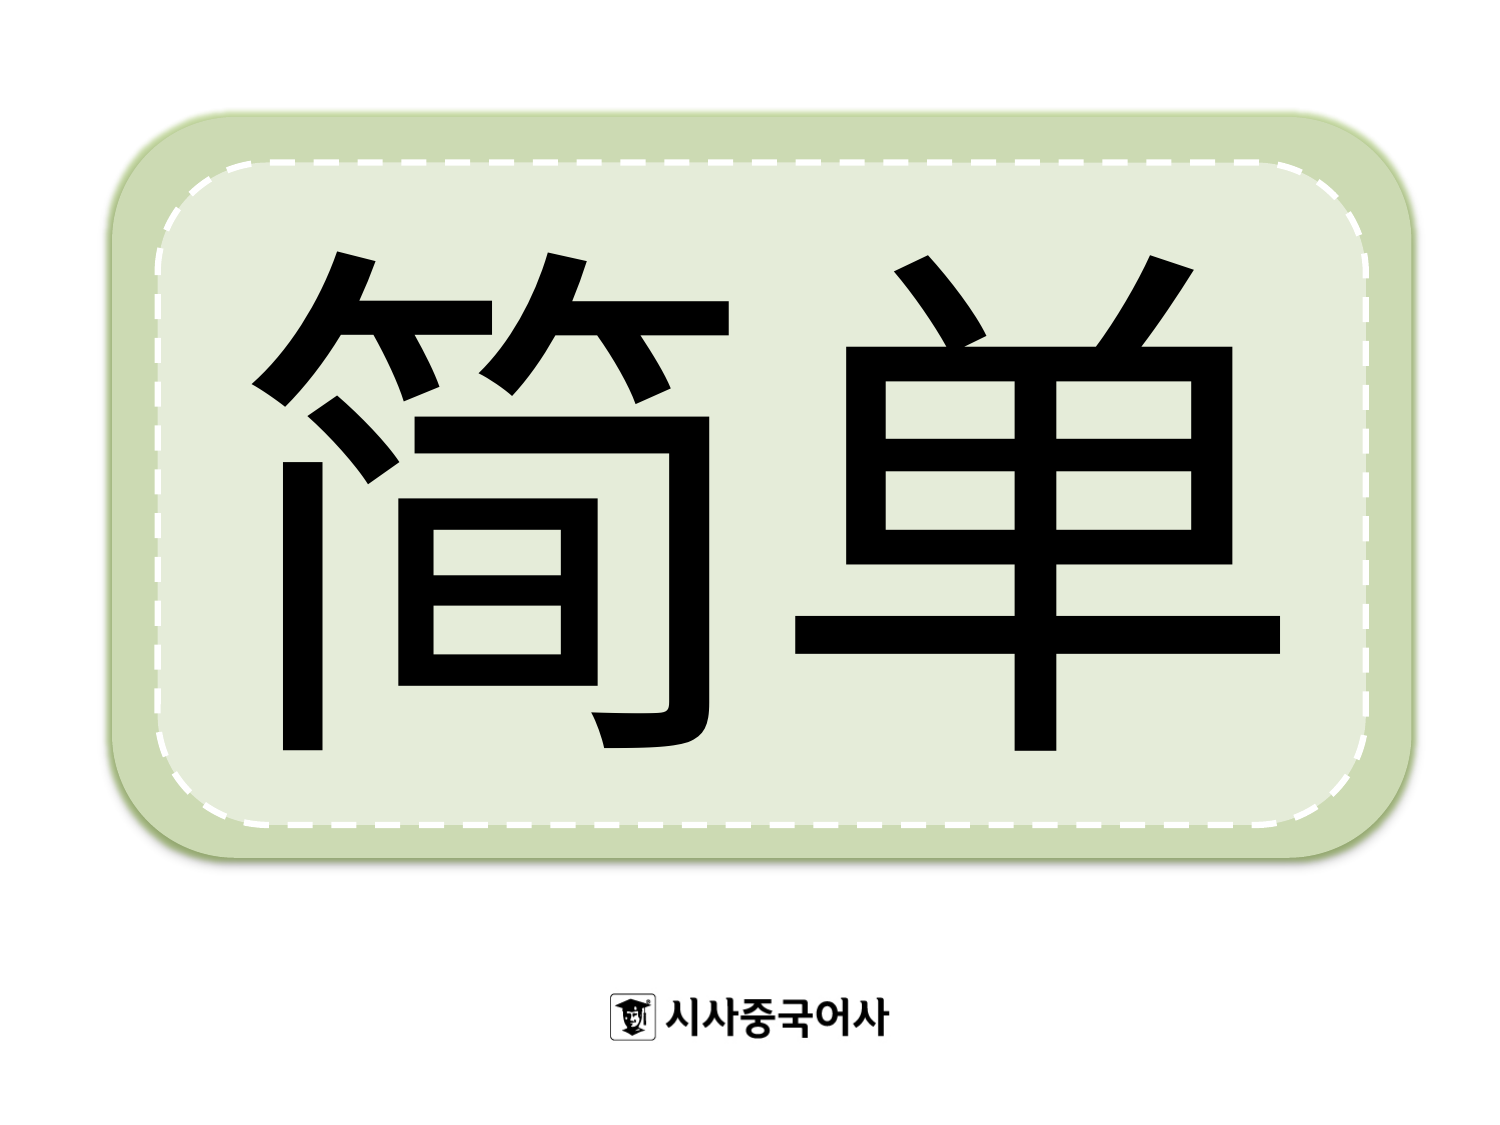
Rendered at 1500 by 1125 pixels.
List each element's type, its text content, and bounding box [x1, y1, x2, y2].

picture [602, 987, 898, 1047]
text_box 简单 [162, 160, 1371, 824]
